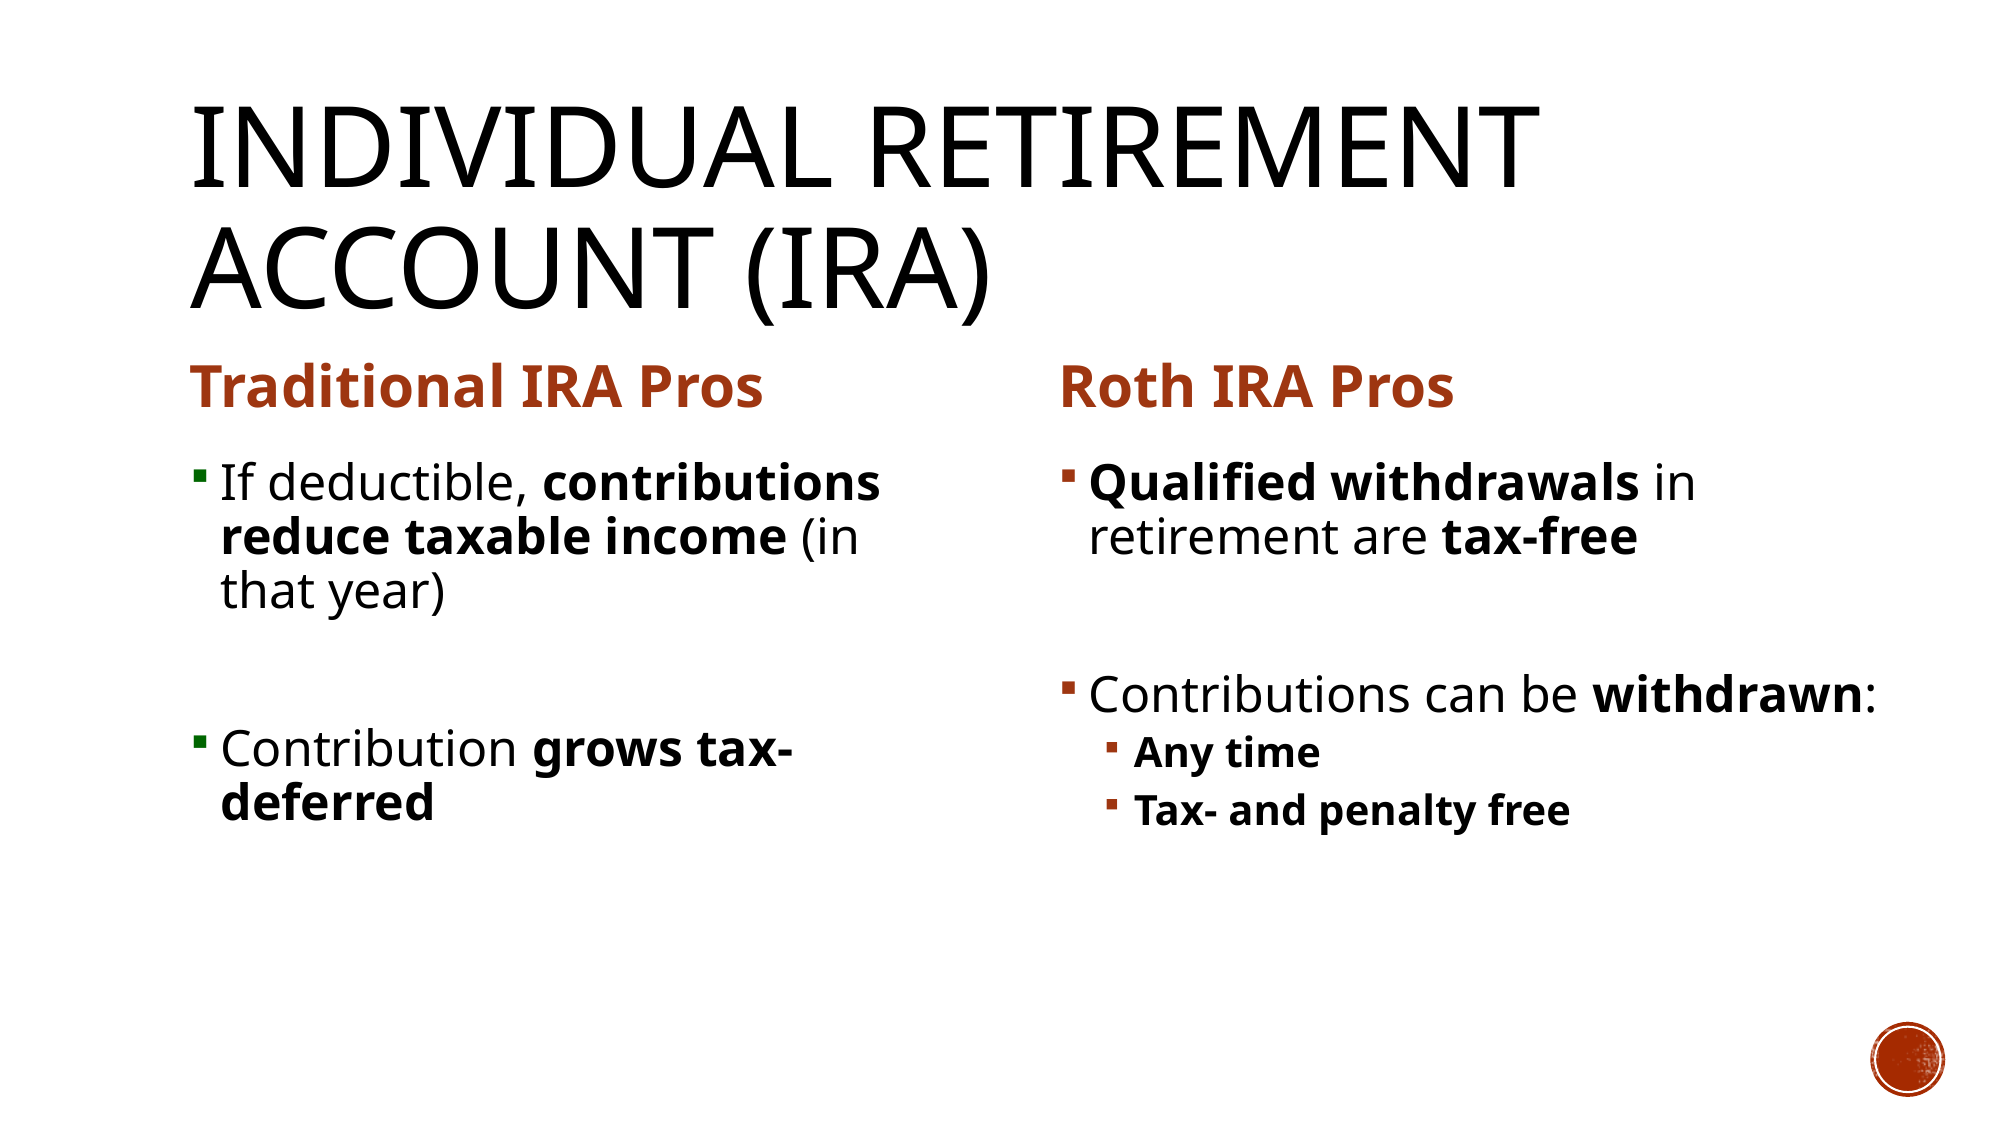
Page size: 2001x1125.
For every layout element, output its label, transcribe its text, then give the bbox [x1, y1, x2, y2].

list Roth IRA Pros [1043, 336, 1824, 441]
title Individual Retirement Account (IRA) [175, 79, 1826, 344]
list Qualified withdrawals in retirement are tax-free Contributions can be withdrawn: Any time Tax- and penalty free [1043, 450, 1927, 990]
list If deductible, contributions reduce taxable income (in that year) Contribution grows tax-deferred [175, 450, 956, 990]
list Traditional IRA Pros [174, 336, 955, 441]
